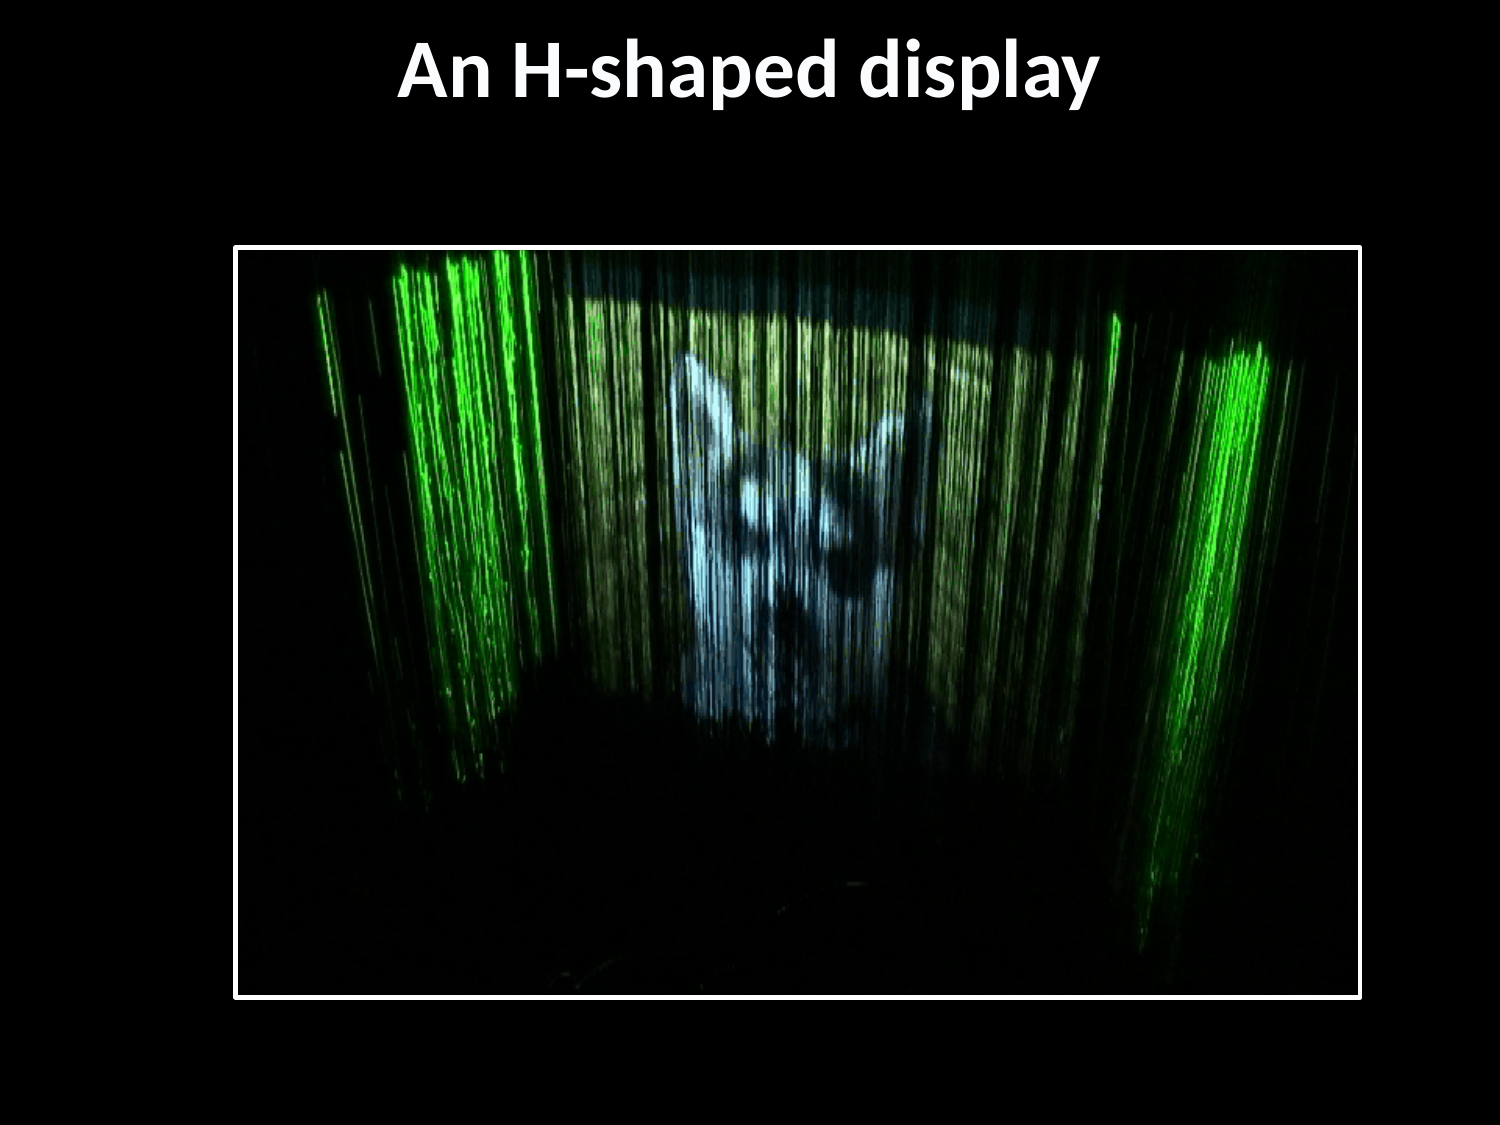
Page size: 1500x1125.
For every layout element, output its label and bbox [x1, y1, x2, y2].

text_box [0, 0, 1500, 1125]
text_box [235, 247, 1361, 998]
